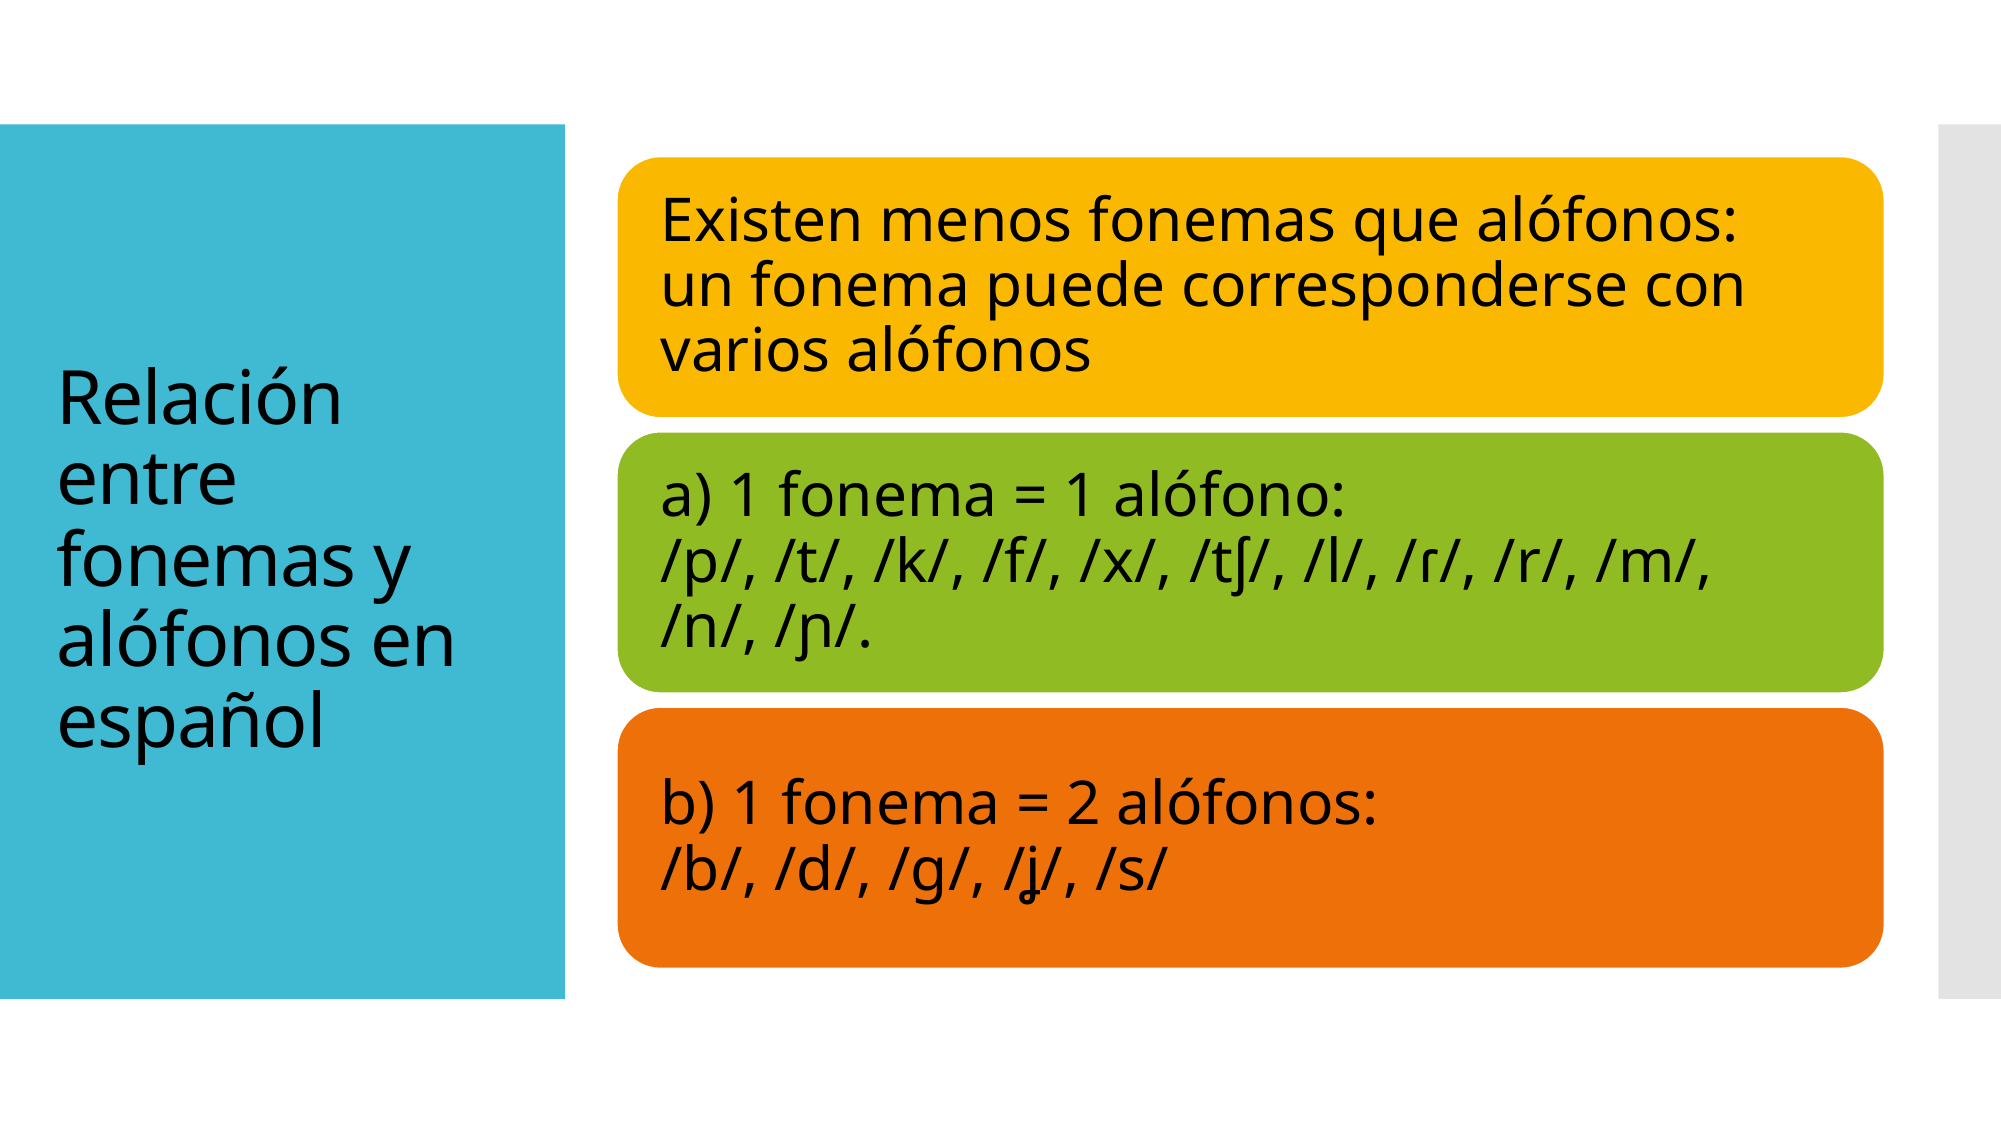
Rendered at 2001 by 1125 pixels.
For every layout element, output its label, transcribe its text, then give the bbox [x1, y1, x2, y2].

title Relación entre fonemas y alófonos en español [41, 184, 525, 940]
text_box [616, 145, 1885, 980]
